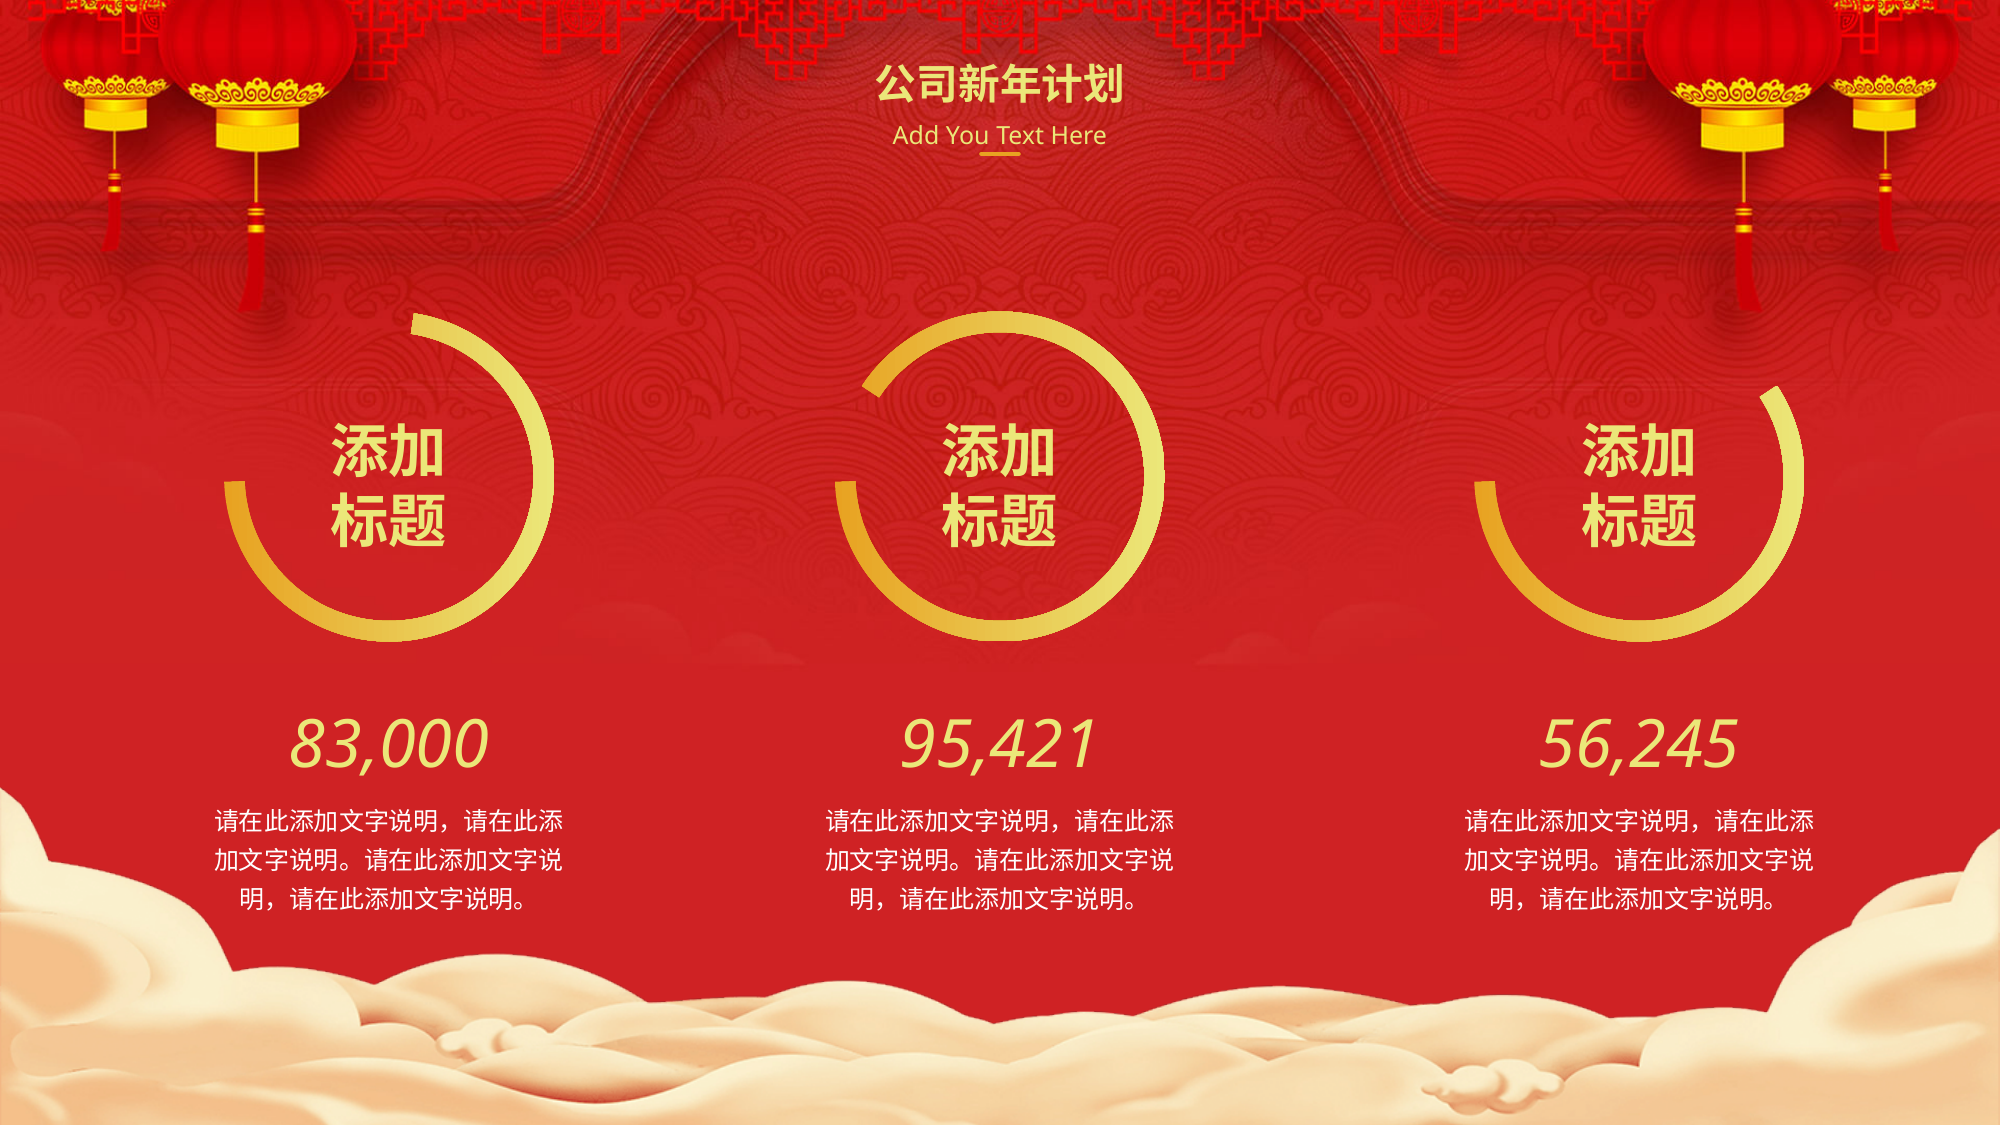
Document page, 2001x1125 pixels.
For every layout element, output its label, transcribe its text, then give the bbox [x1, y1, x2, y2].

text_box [806, 311, 1194, 923]
picture [0, 0, 2000, 1125]
text_box Add You Text Here [847, 103, 1153, 157]
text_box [1445, 311, 1833, 923]
text_box 公司新年计划 [859, 50, 1141, 103]
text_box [195, 311, 583, 923]
